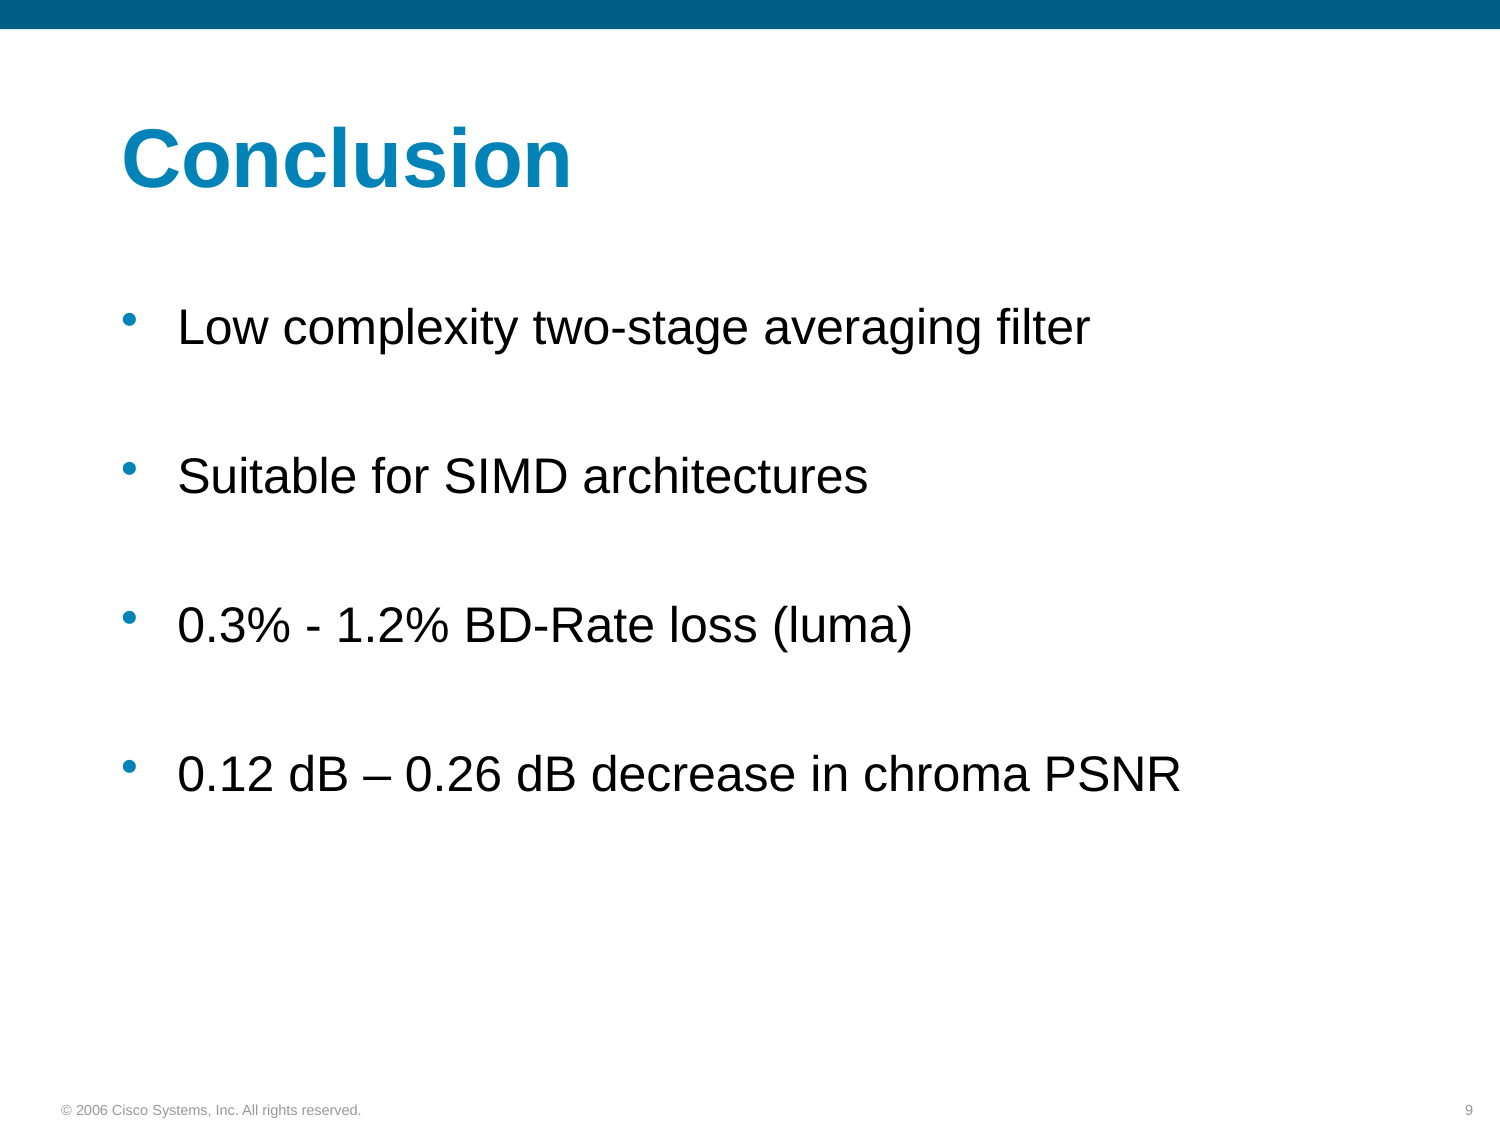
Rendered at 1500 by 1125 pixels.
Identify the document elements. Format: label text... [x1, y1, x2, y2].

list Low complexity two-stage averaging filter Suitable for SIMD architectures 0.3% - 1.2% BD-Rate loss (luma) 0.12 dB – 0.26 dB decrease in chroma PSNR [107, 291, 1411, 879]
title Conclusion [107, 74, 1444, 213]
